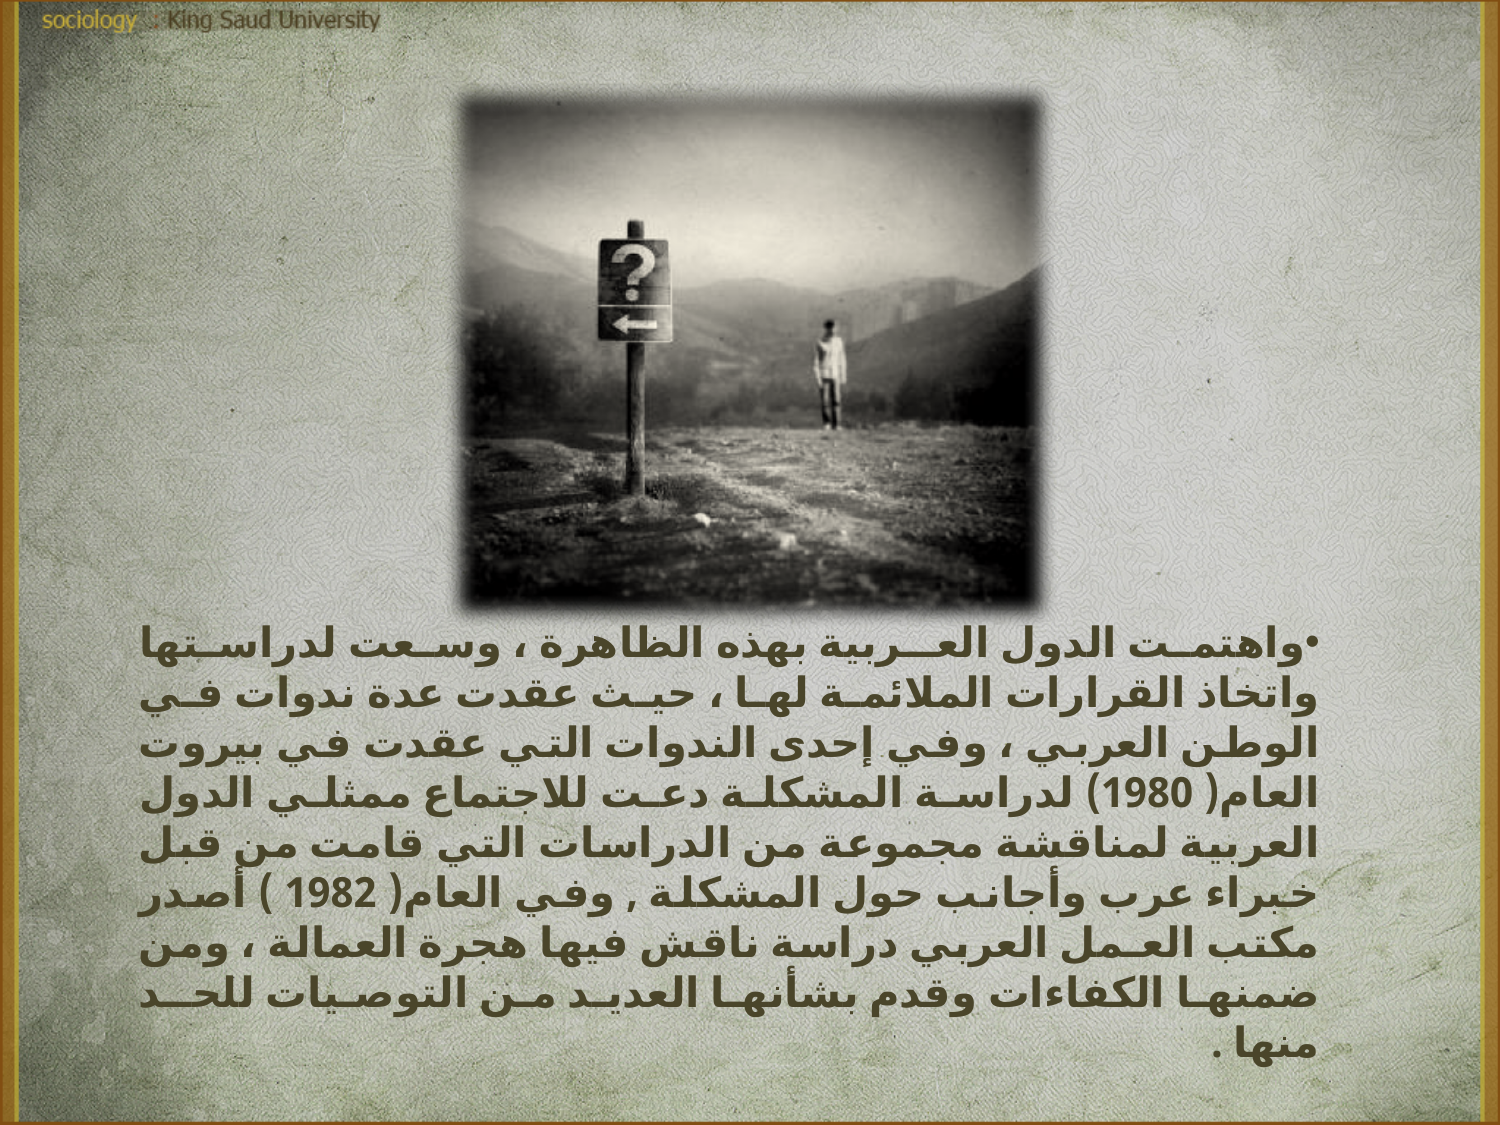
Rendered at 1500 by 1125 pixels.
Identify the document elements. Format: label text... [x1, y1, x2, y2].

text_box واهتمت الدول العـربية بهذه الظاهرة ، وسعت لدراستها واتخاذ القرارات الملائمة لها ، حيث عقدت عدة ندوات في الوطن العربي ، وفي إحدى الندوات التي عقدت في بيروت العام( 1980) لدراسة المشكلة دعت للاجتماع ممثلي الدول العربية لمناقشة مجموعة من الدراسات التي قامت من قبل خبراء عرب وأجانب حول المشكلة , وفي العام( 1982 ) أصدر مكتب العـمل العربي دراسة ناقش فيها هجرة العمالة ، ومن ضمنها الكفاءات وقدم بشأنها العديد من التوصيات للحـد منها . [123, 608, 1335, 1074]
picture [0, 0, 1500, 1125]
